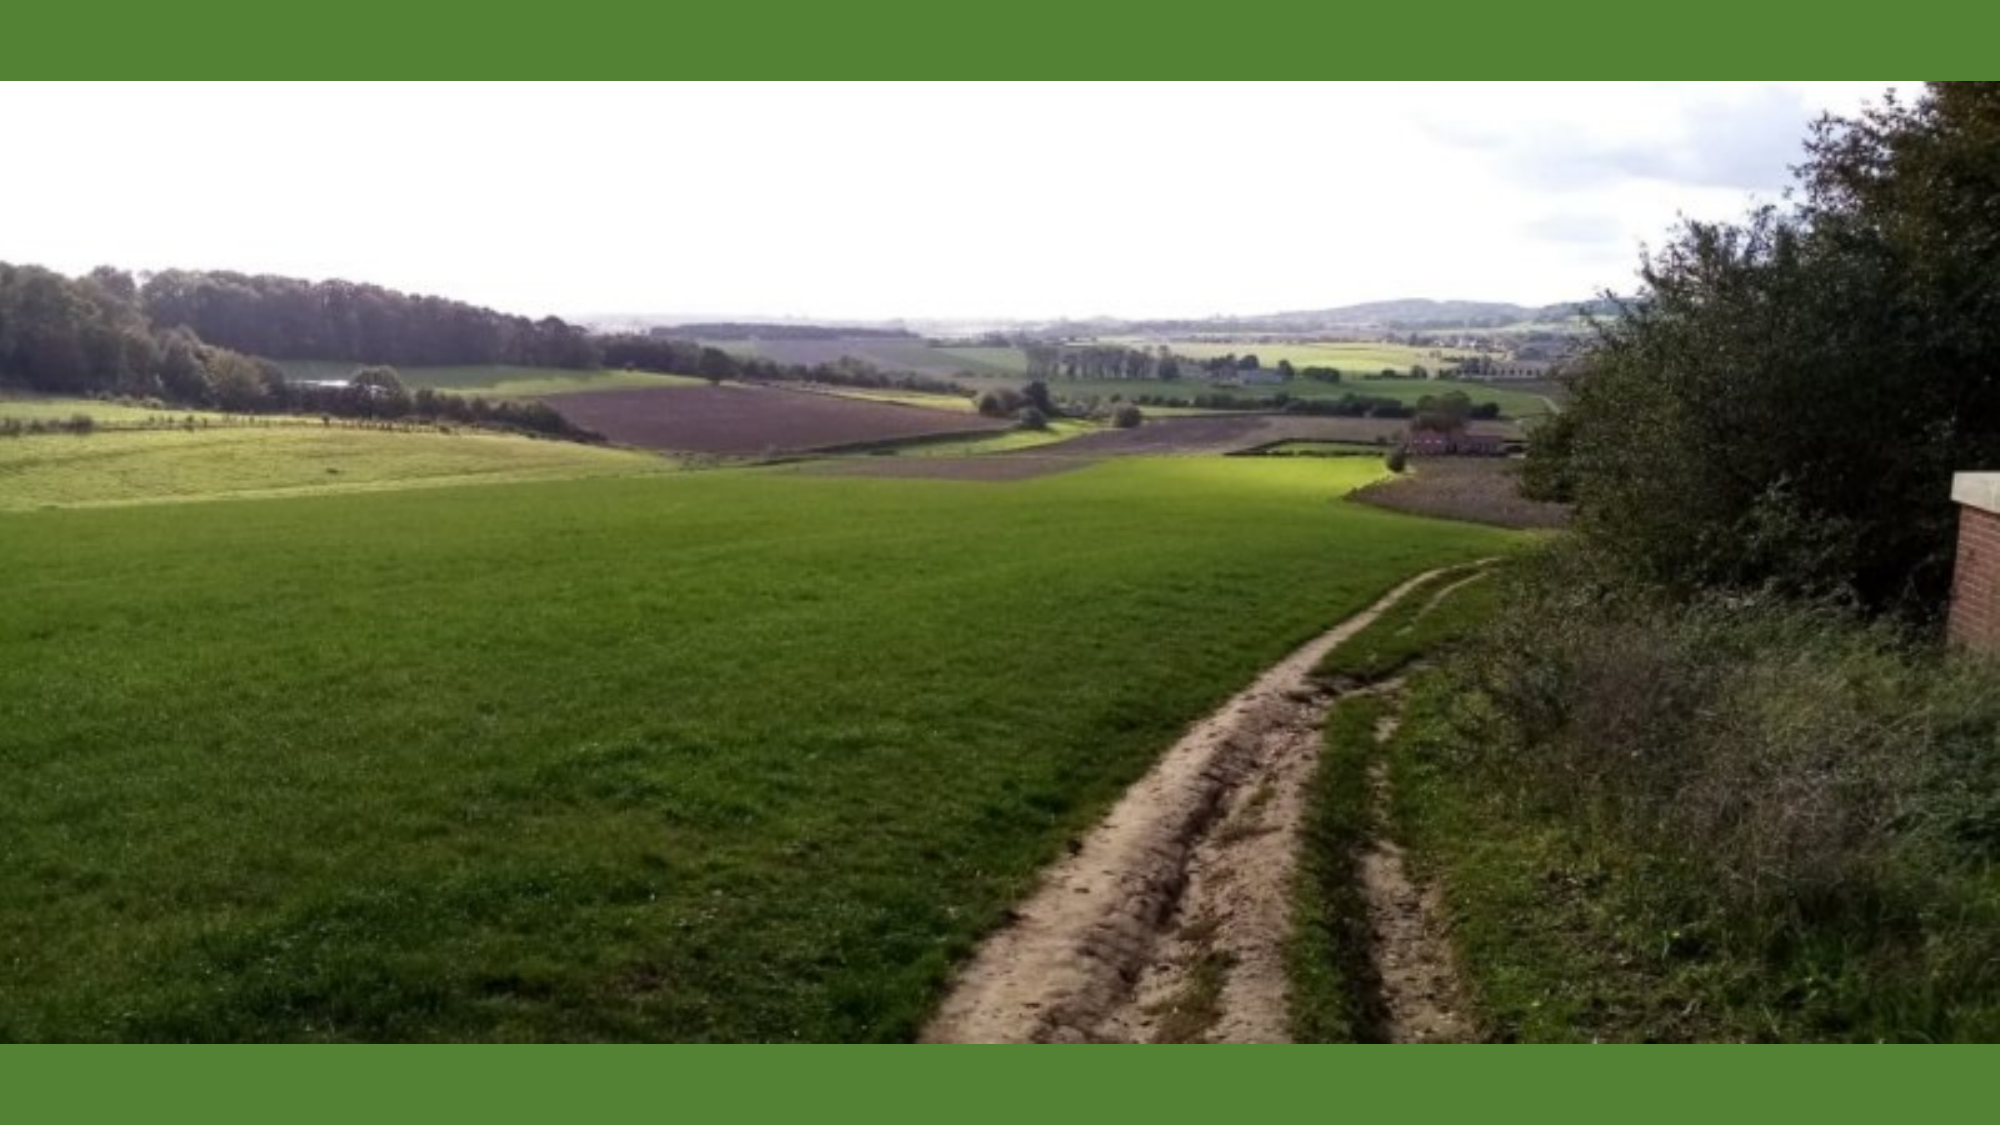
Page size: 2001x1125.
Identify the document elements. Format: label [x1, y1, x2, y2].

picture [0, 81, 2000, 1044]
